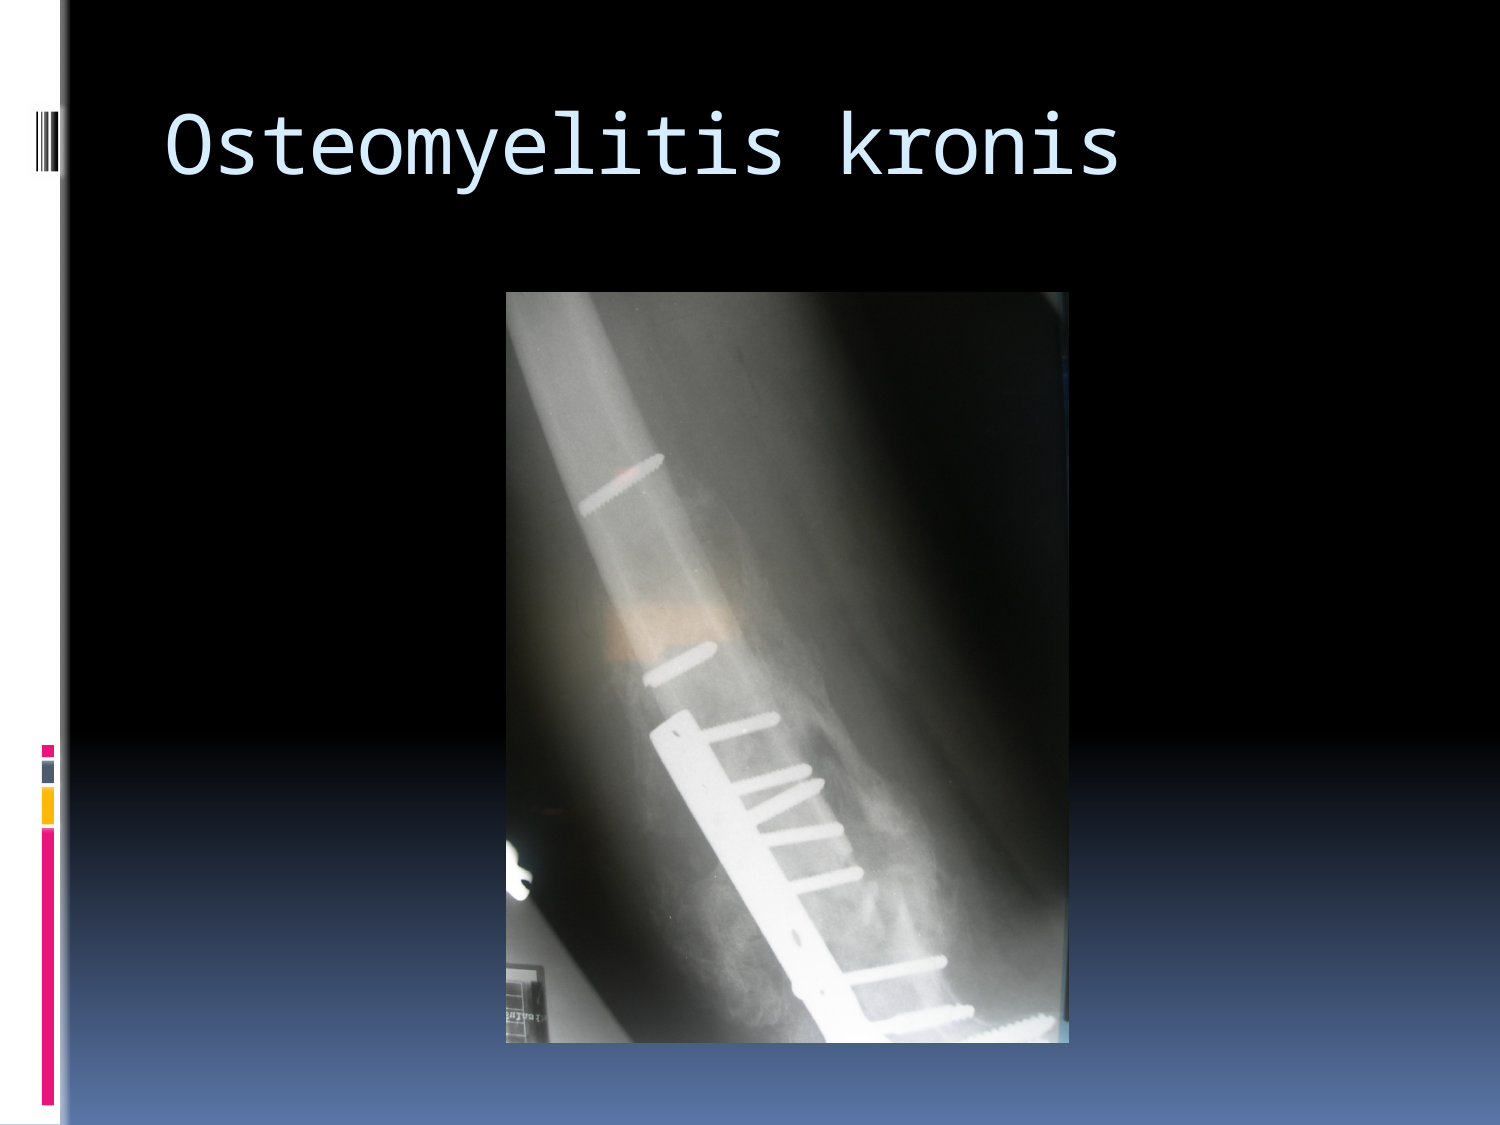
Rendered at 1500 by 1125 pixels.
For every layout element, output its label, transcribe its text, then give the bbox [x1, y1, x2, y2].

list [505, 292, 1070, 1044]
title Osteomyelitis kronis [150, 83, 1425, 234]
